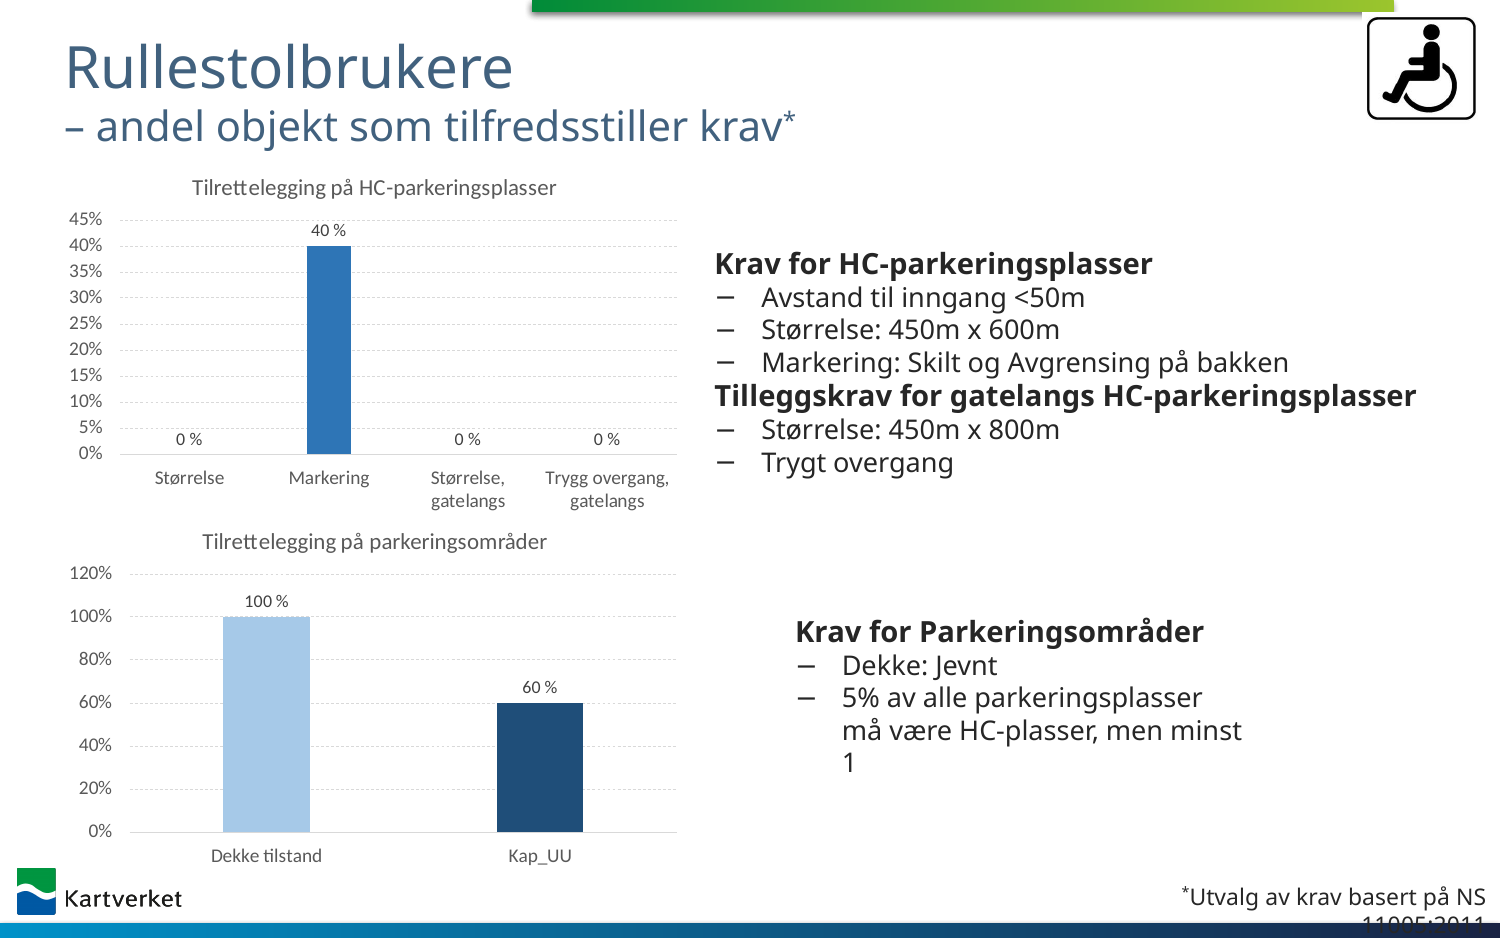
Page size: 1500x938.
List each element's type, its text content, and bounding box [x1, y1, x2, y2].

picture [62, 520, 688, 874]
picture [1362, 12, 1481, 126]
text_box Rullestolbrukere – andel objekt som tilfredsstiller krav* [49, 25, 1431, 158]
text_box Krav for Parkeringsområder Dekke: Jevnt 5% av alle parkeringsplasser må være HC-plasser, men minst 1 [780, 605, 1261, 786]
text_box Krav for HC-parkeringsplasser Avstand til inngang <50m Størrelse: 450m x 600m Markering: Skilt og Avgrensing på bakken Tilleggskrav for gatelangs HC-parkeringsplasser Størrelse: 450m x 800m Trygt overgang [699, 237, 1433, 485]
text_box *Utvalg av krav basert på NS 11005:2011 [1068, 873, 1500, 938]
picture [62, 166, 688, 519]
